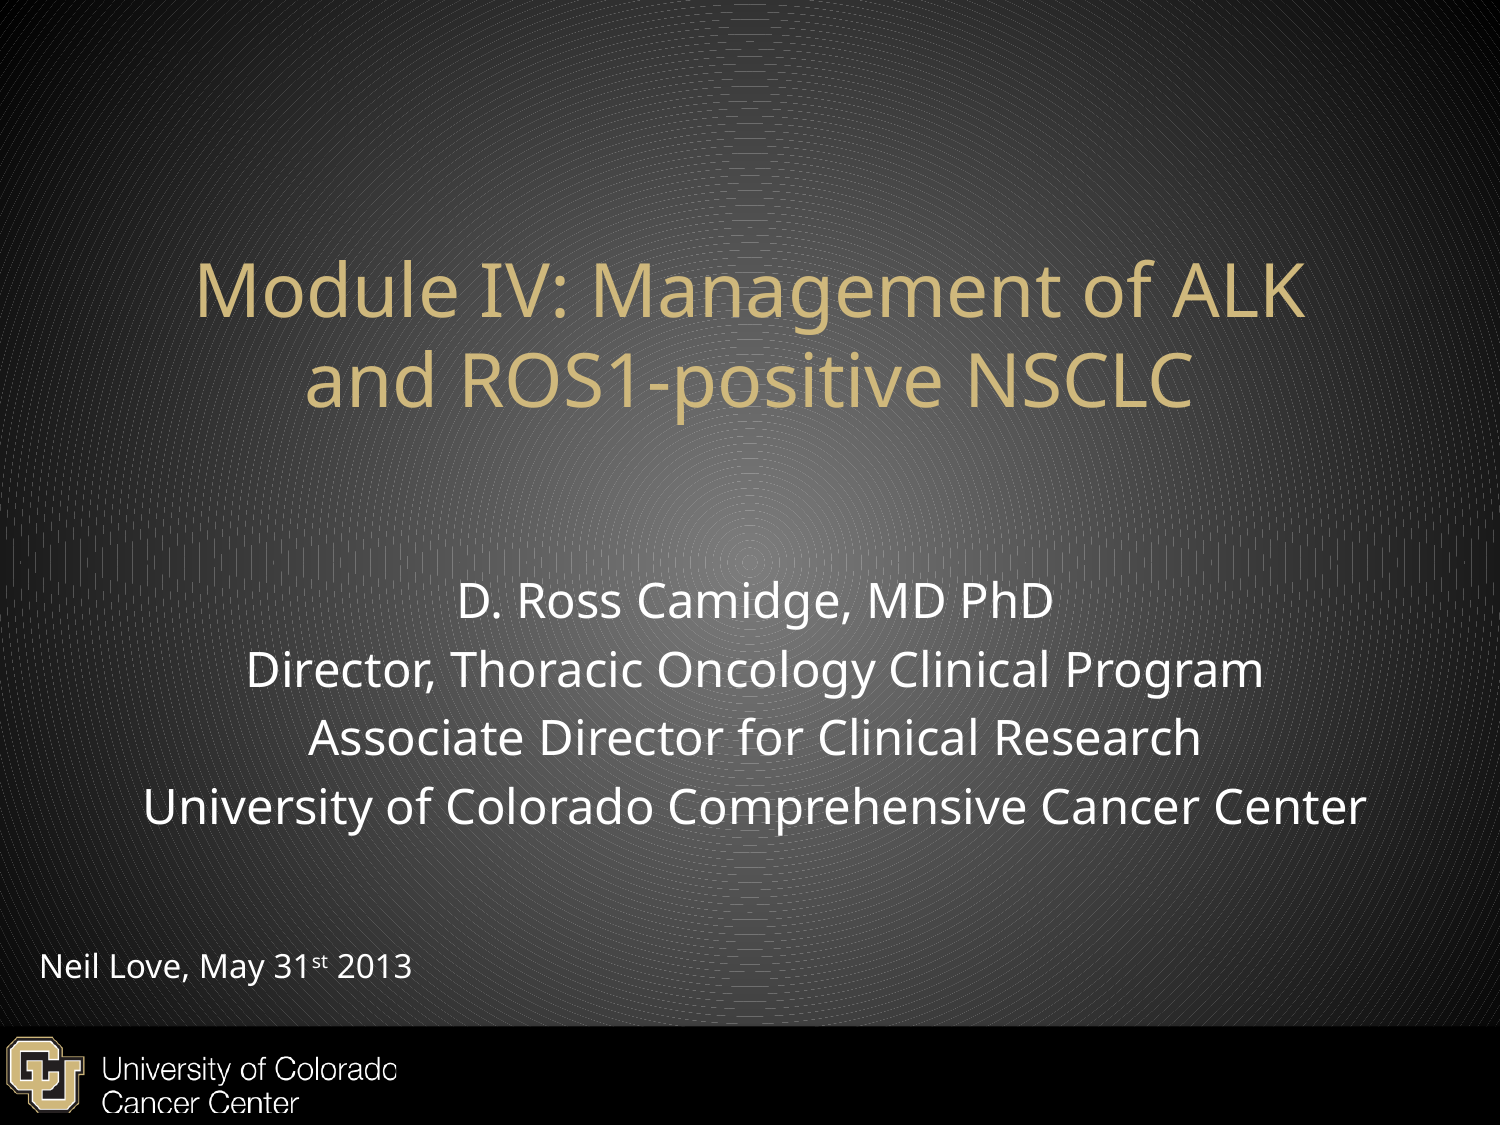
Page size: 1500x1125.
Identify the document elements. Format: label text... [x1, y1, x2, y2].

text_box Neil Love, May 31st 2013 [24, 937, 1500, 993]
subtitle D. Ross Camidge, MD PhD Director, Thoracic Oncology Clinical Program Associate Director for Clinical Research University of Colorado Comprehensive Cancer Center [125, 562, 1388, 850]
title Module IV: Management of ALK and ROS1-positive NSCLC [112, 212, 1388, 454]
